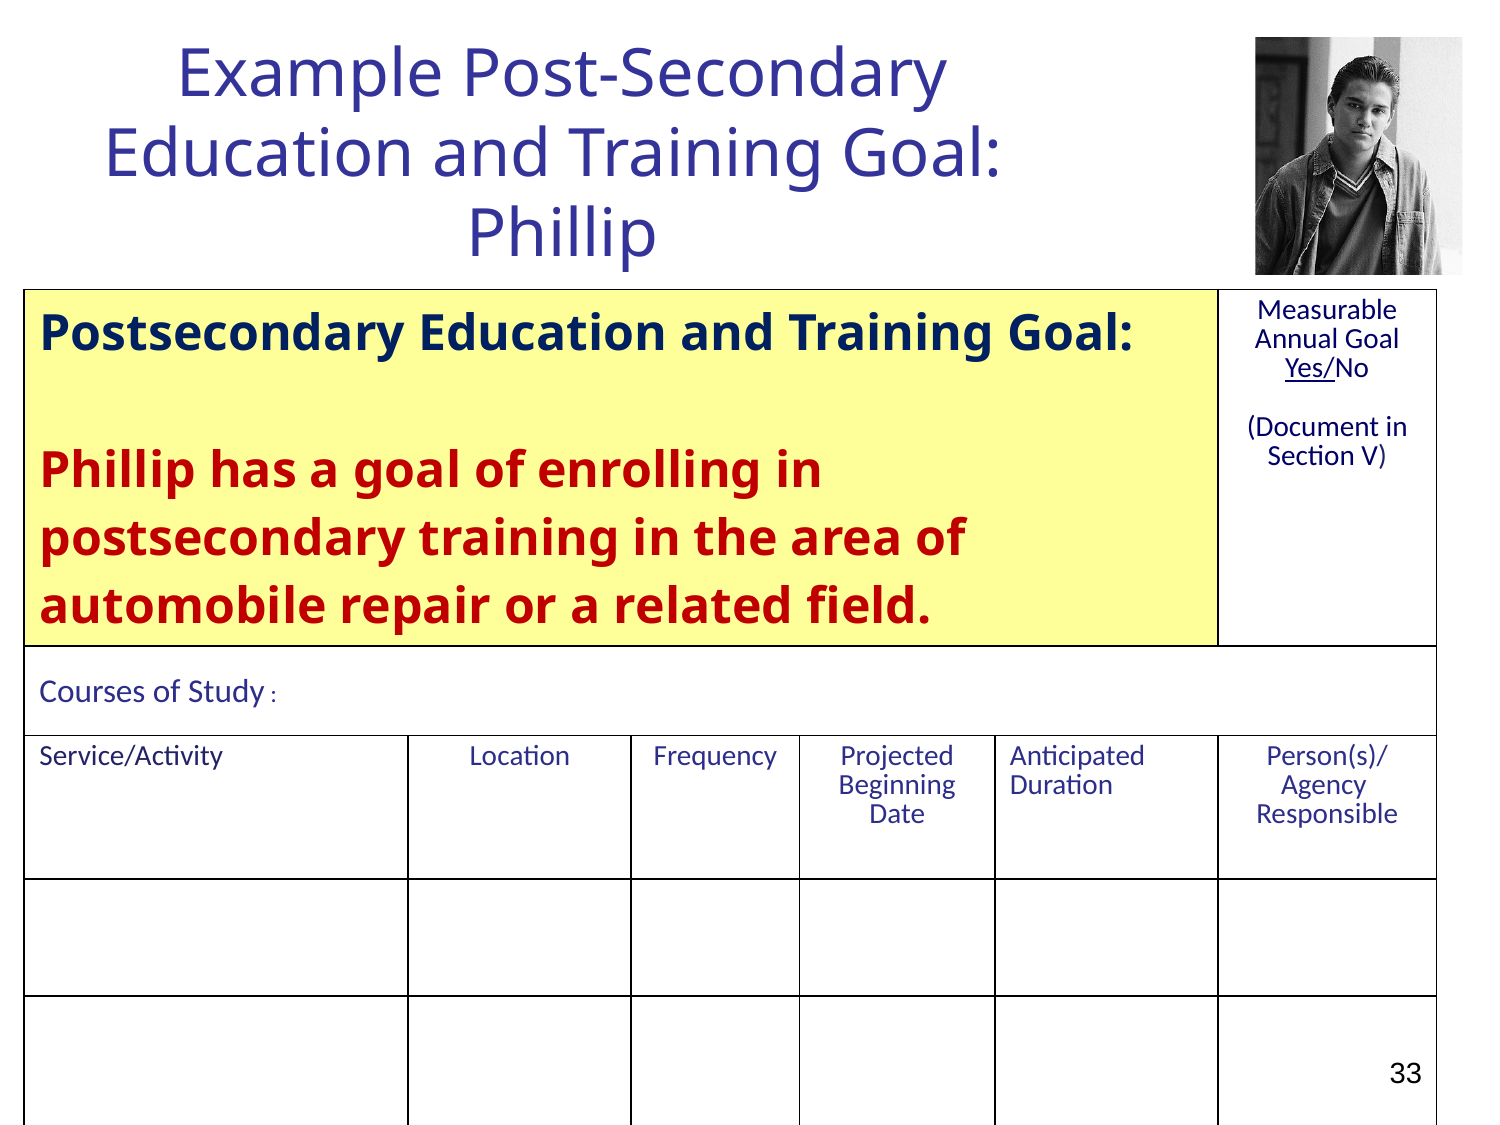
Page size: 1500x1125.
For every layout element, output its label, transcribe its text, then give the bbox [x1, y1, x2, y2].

table_cell [632, 880, 799, 995]
table_cell [996, 997, 1217, 1125]
table_cell Courses of Study : [25, 647, 1436, 735]
title Example Post-Secondary Education and Training Goal: Phillip [24, 62, 1100, 238]
table_cell [800, 997, 994, 1125]
table_cell [25, 997, 407, 1125]
table_cell Service/Activity [25, 736, 407, 878]
picture [1255, 37, 1463, 276]
table_header Postsecondary Education and Training Goal: Phillip has a goal of enrolling in postsecondary training in the area of automobile repair or a related field. [25, 290, 1217, 645]
table_cell [25, 880, 407, 995]
table_cell Location [409, 736, 630, 878]
table_cell [800, 880, 994, 995]
table_cell Frequency [632, 736, 799, 878]
table_cell Anticipated Duration [996, 736, 1217, 878]
table_cell Person(s)/ Agency Responsible [1219, 736, 1436, 878]
table_cell Projected Beginning Date [800, 736, 994, 878]
table_header Measurable Annual Goal Yes/No (Document in Section V) [1219, 290, 1436, 645]
table_cell [632, 997, 799, 1125]
table_cell [409, 997, 630, 1125]
table_cell [1219, 880, 1436, 995]
table_cell [1219, 997, 1436, 1125]
table_cell [996, 880, 1217, 995]
text_box 33 [1374, 1046, 1463, 1125]
table_cell [409, 880, 630, 995]
